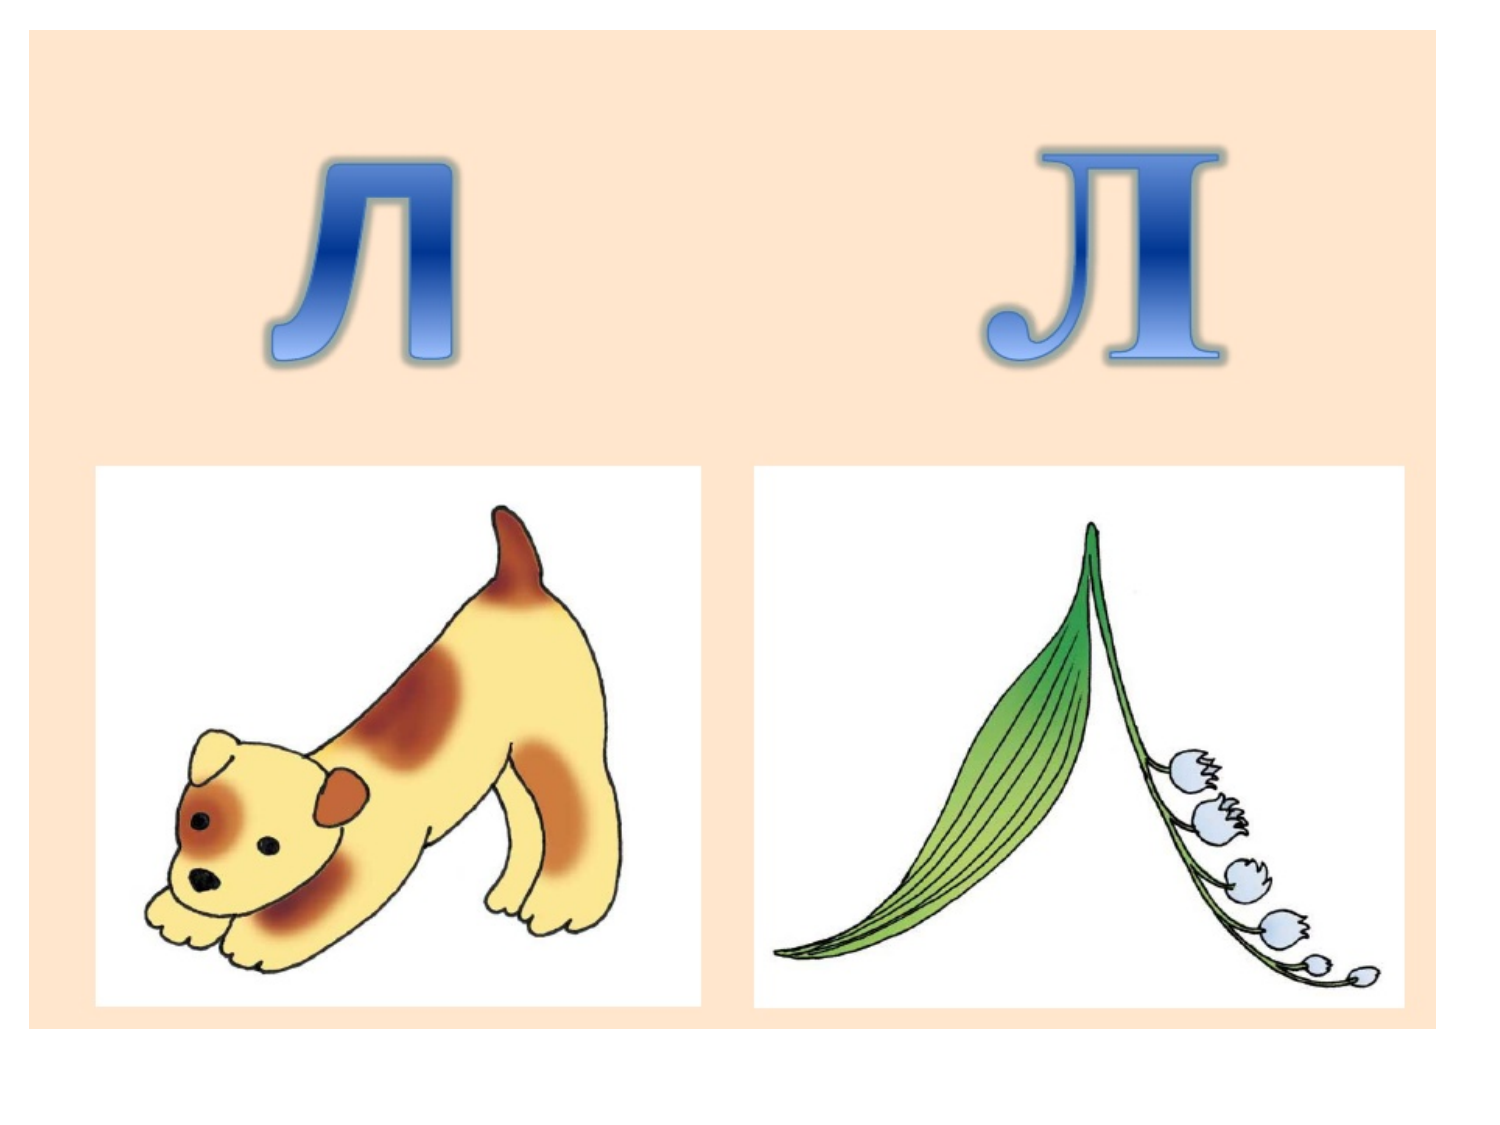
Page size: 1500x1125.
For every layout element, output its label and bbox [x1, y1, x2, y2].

picture [29, 30, 1436, 1029]
